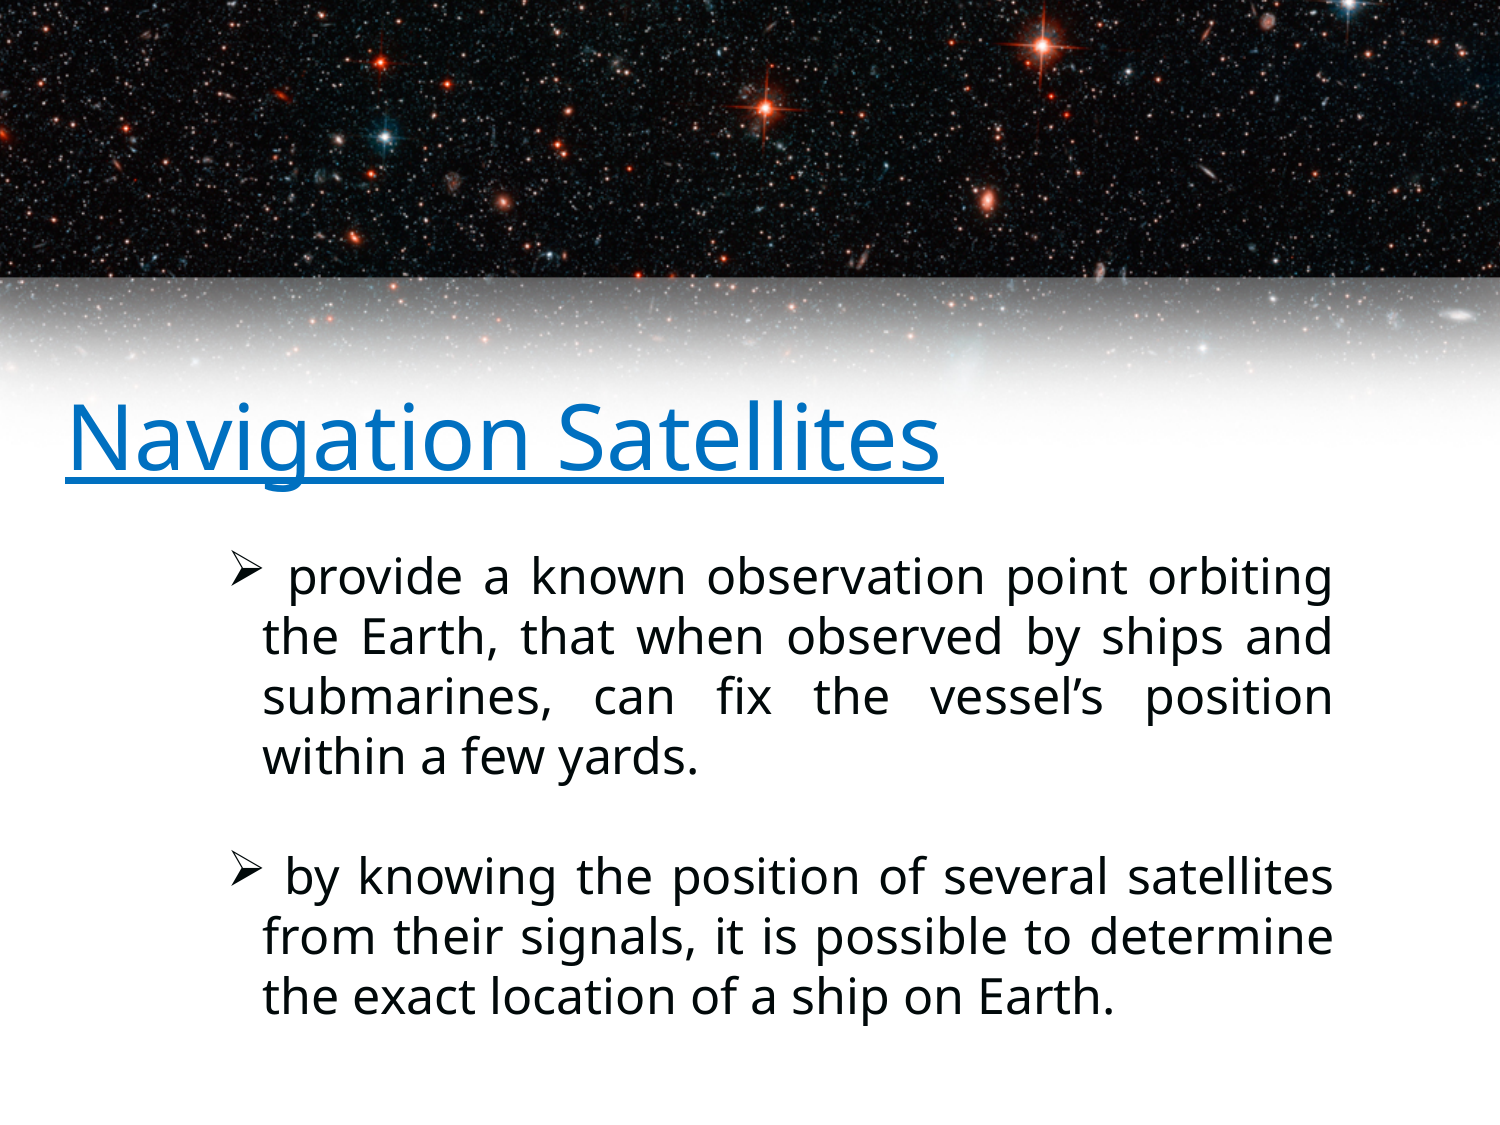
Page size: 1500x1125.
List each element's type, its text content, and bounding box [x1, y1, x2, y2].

title Navigation Satellites [49, 374, 1251, 493]
picture [0, 0, 1500, 1125]
text_box provide a known observation point orbiting the Earth, that when observed by ships and submarines, can fix the vessel’s position within a few yards. by knowing the position of several satellites from their signals, it is possible to determine the exact location of a ship on Earth. [212, 537, 1350, 1033]
